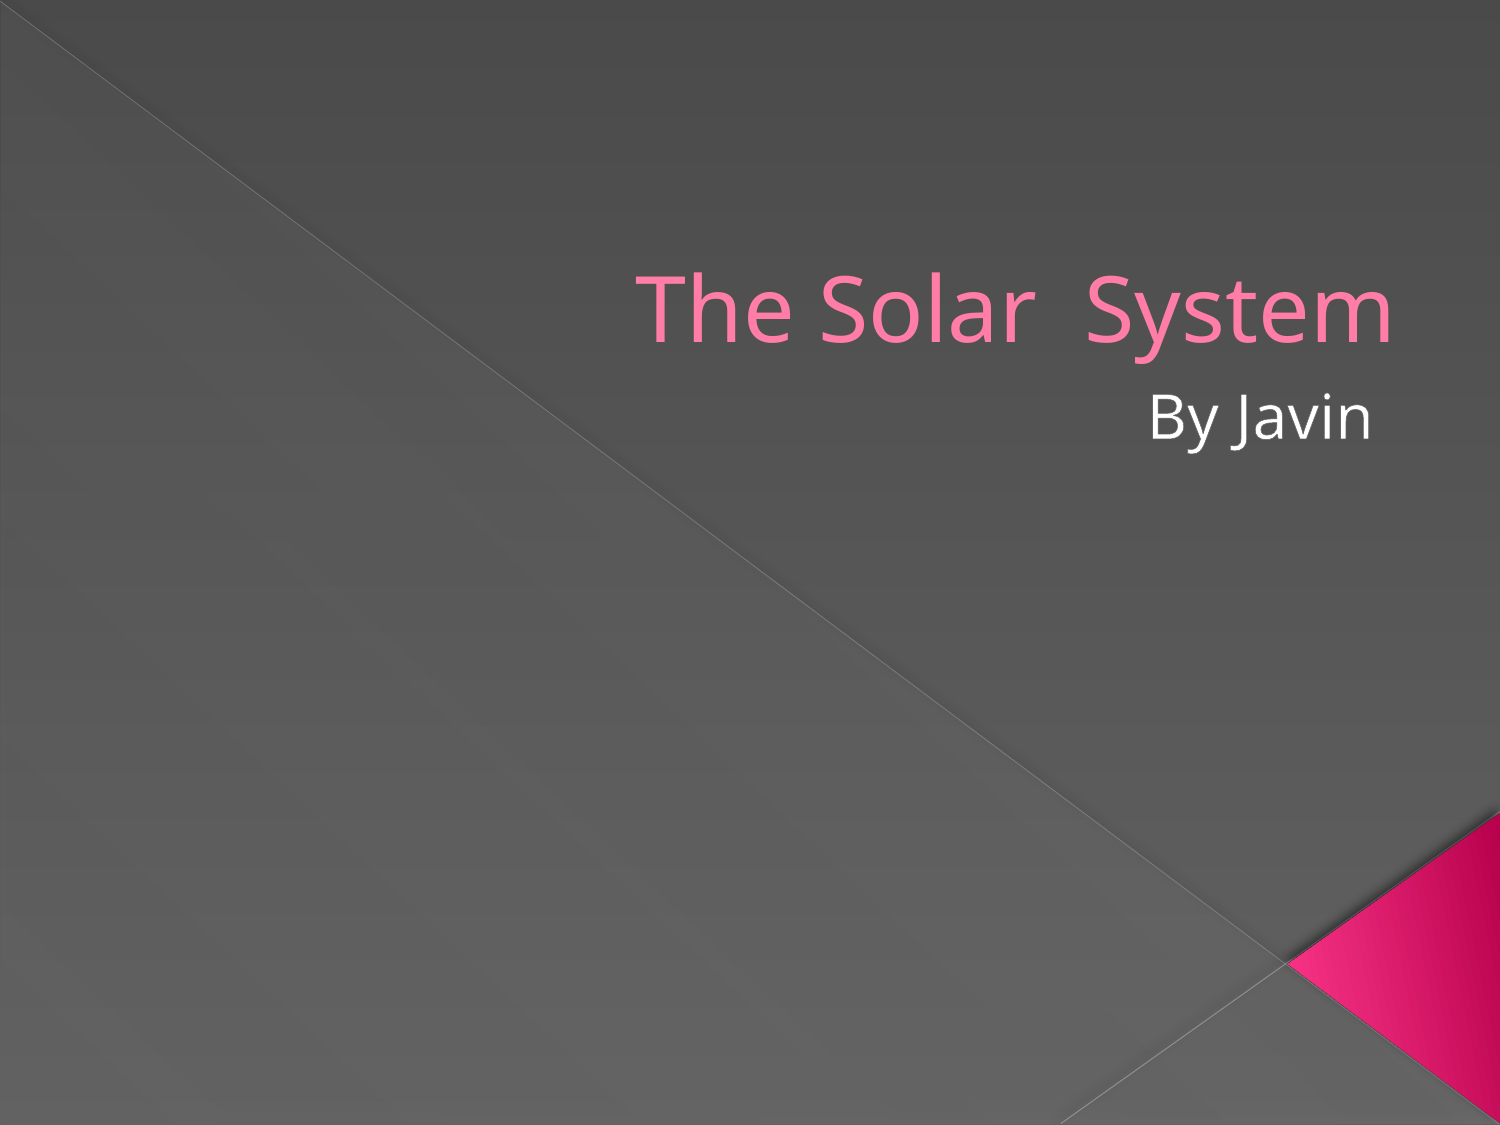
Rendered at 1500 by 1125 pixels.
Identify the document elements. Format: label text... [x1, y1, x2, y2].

title The Solar System [88, 127, 1412, 369]
subtitle By Javin [88, 369, 1412, 657]
